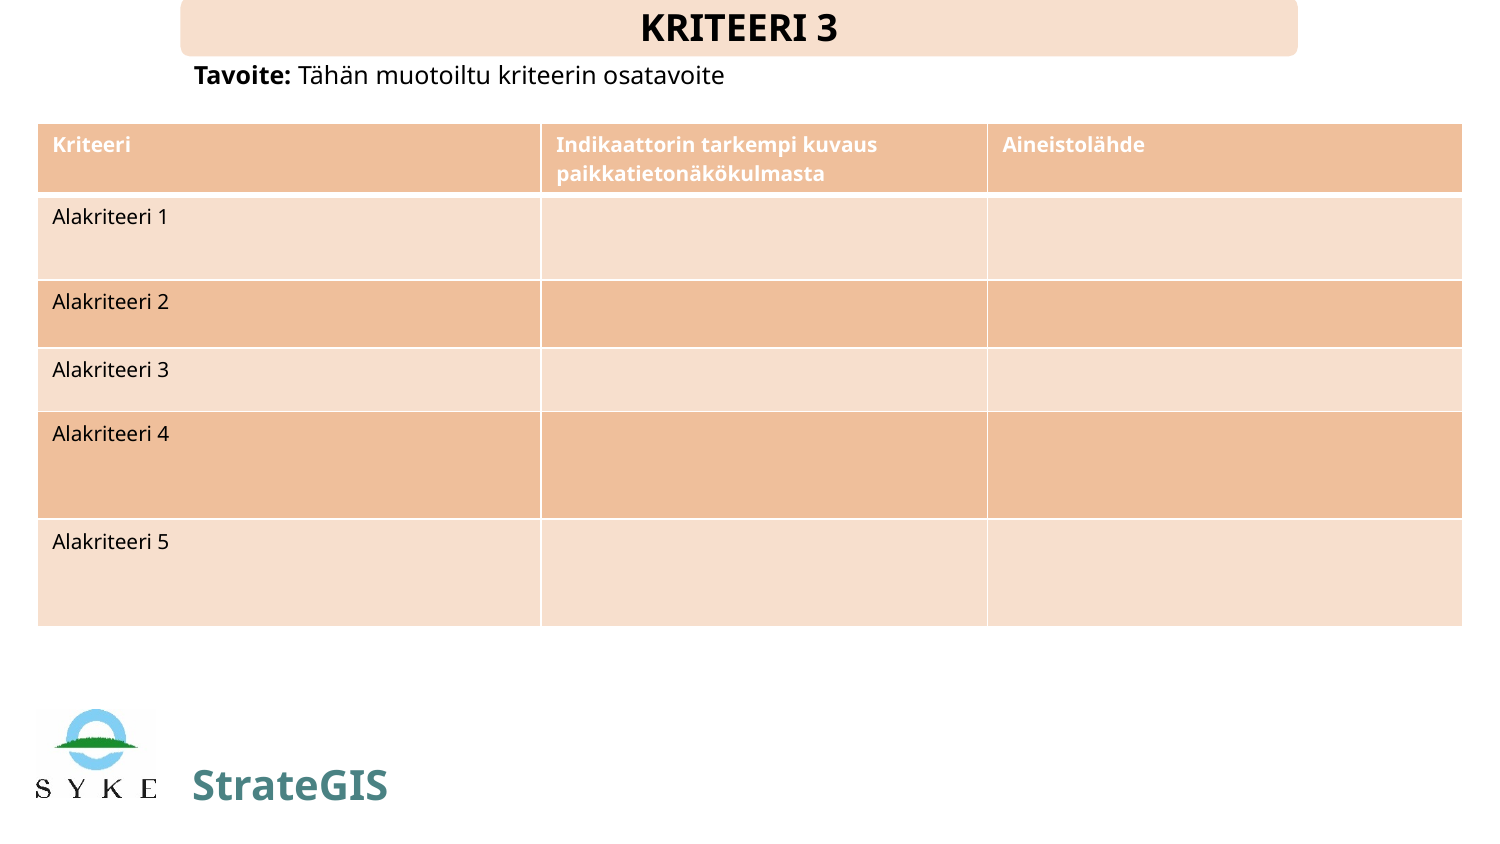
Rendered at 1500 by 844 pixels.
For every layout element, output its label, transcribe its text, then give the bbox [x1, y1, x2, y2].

picture [36, 709, 156, 798]
table_cell [988, 520, 1462, 626]
table_cell [988, 198, 1462, 279]
table_cell [988, 349, 1462, 411]
table_cell Alakriteeri 5 [38, 520, 540, 626]
table_header Kriteeri [38, 124, 540, 192]
text_box StrateGIS [177, 751, 404, 817]
table_cell Alakriteeri 2 [38, 281, 540, 347]
table_cell [988, 281, 1462, 347]
table_cell [542, 349, 987, 411]
table_cell [542, 520, 987, 626]
table_cell Alakriteeri 3 [38, 349, 540, 411]
table_cell Alakriteeri 4 [38, 412, 540, 518]
text_box Tavoite: Tähän muotoiltu kriteerin osatavoite [180, 52, 1298, 122]
table_cell [542, 412, 987, 518]
table_header Indikaattorin tarkempi kuvaus paikkatietonäkökulmasta [542, 124, 987, 192]
text_box KRITEERI 3 [178, 0, 1301, 54]
table_cell [988, 412, 1462, 518]
table_cell Alakriteeri 1 [38, 198, 540, 279]
table_header Aineistolähde [988, 124, 1462, 192]
table_cell [542, 198, 987, 279]
table_cell [542, 281, 987, 347]
